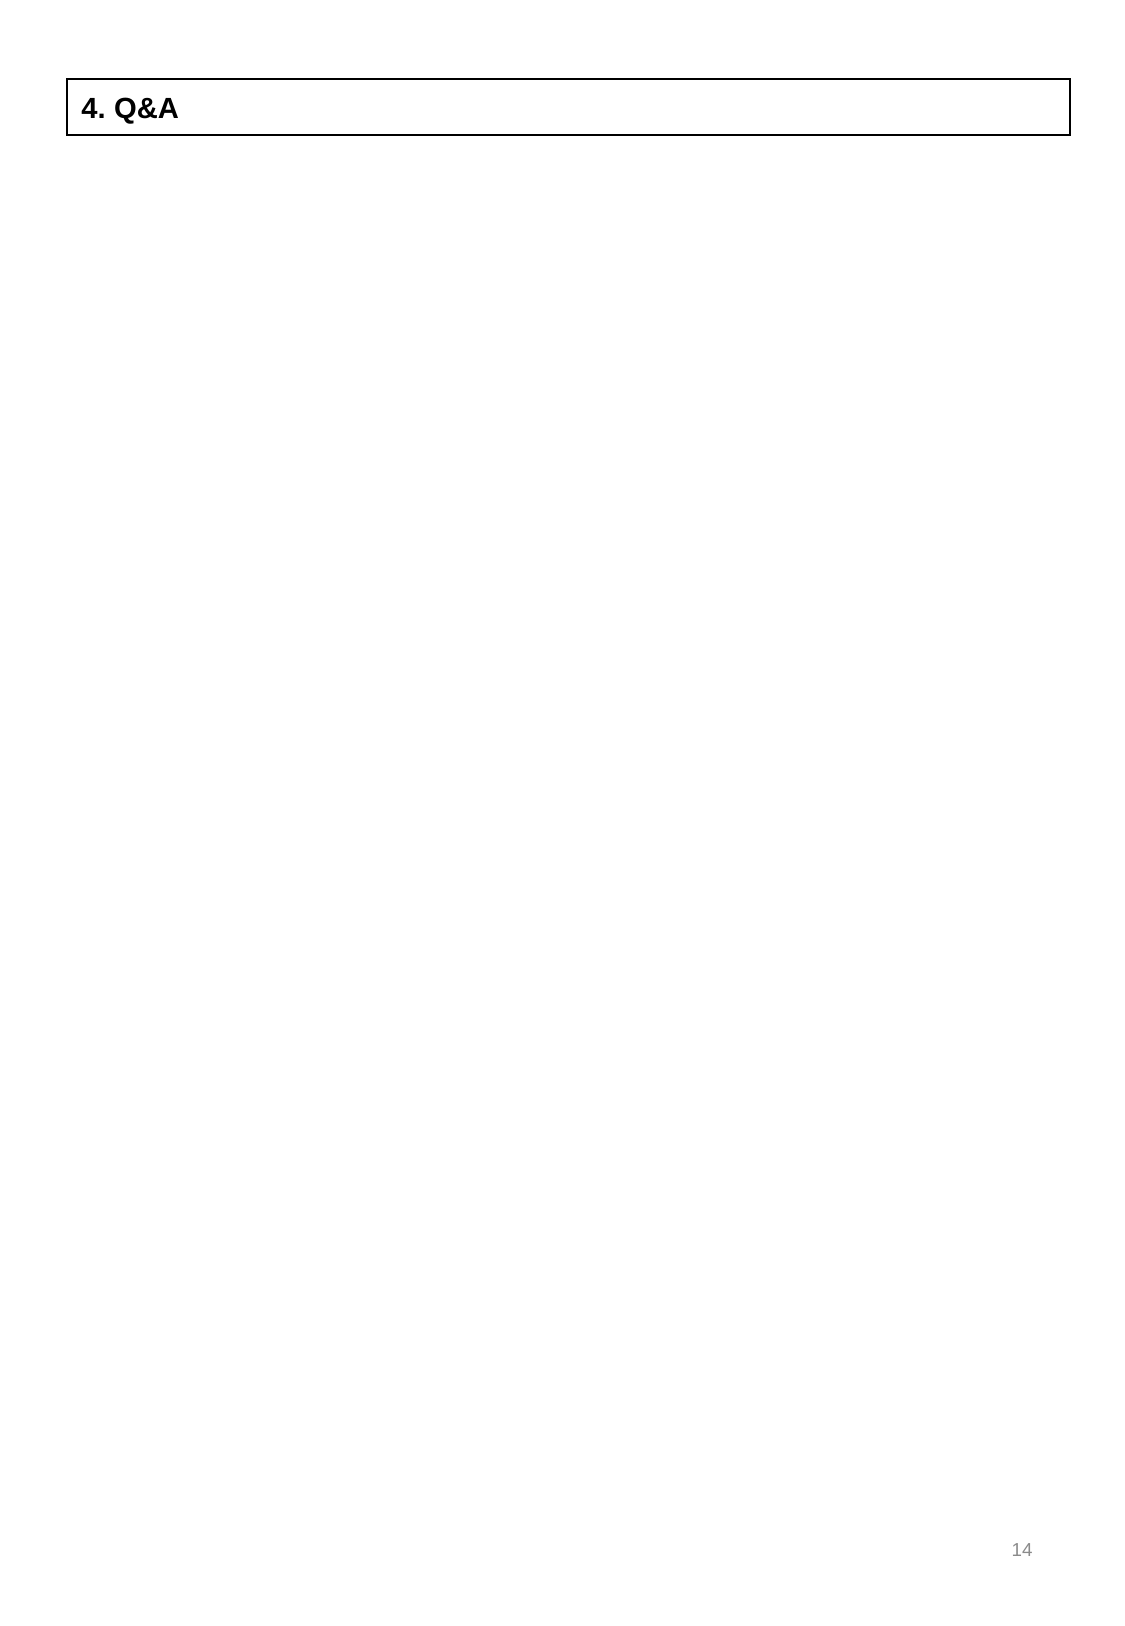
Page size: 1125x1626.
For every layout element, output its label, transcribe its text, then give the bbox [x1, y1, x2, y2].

text_box 4. Q&A [66, 78, 1071, 136]
slide_number 14 [794, 1506, 1048, 1593]
